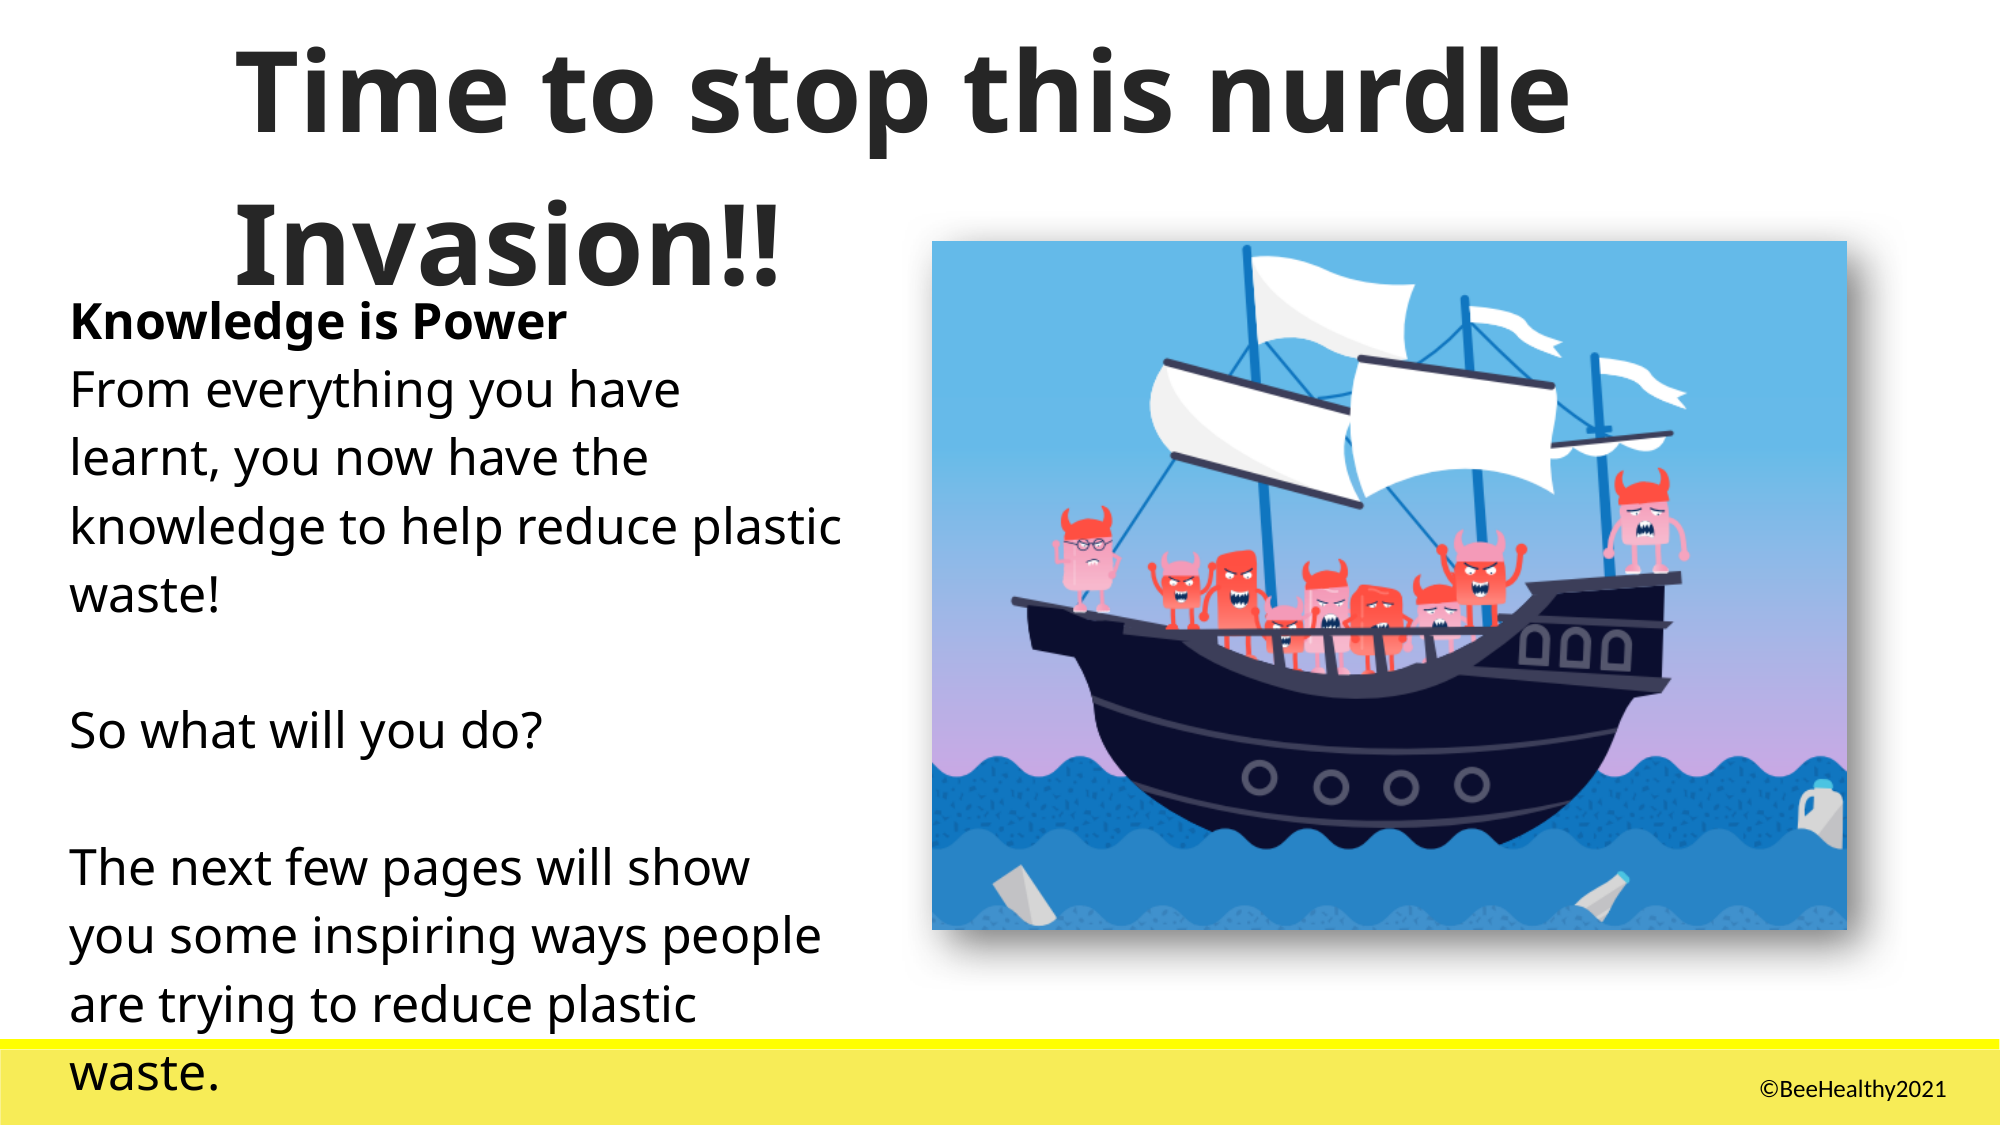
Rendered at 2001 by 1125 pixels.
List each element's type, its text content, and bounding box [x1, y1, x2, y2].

picture [932, 241, 1847, 931]
table_header Time to stop this nurdle Invasion!! [220, 4, 2000, 326]
table_header Knowledge is Power From everything you have learnt, you now have the knowledge to help reduce plastic waste! So what will you do? The next few pages will show you some inspiring ways people are trying to reduce plastic waste. [55, 278, 862, 1113]
